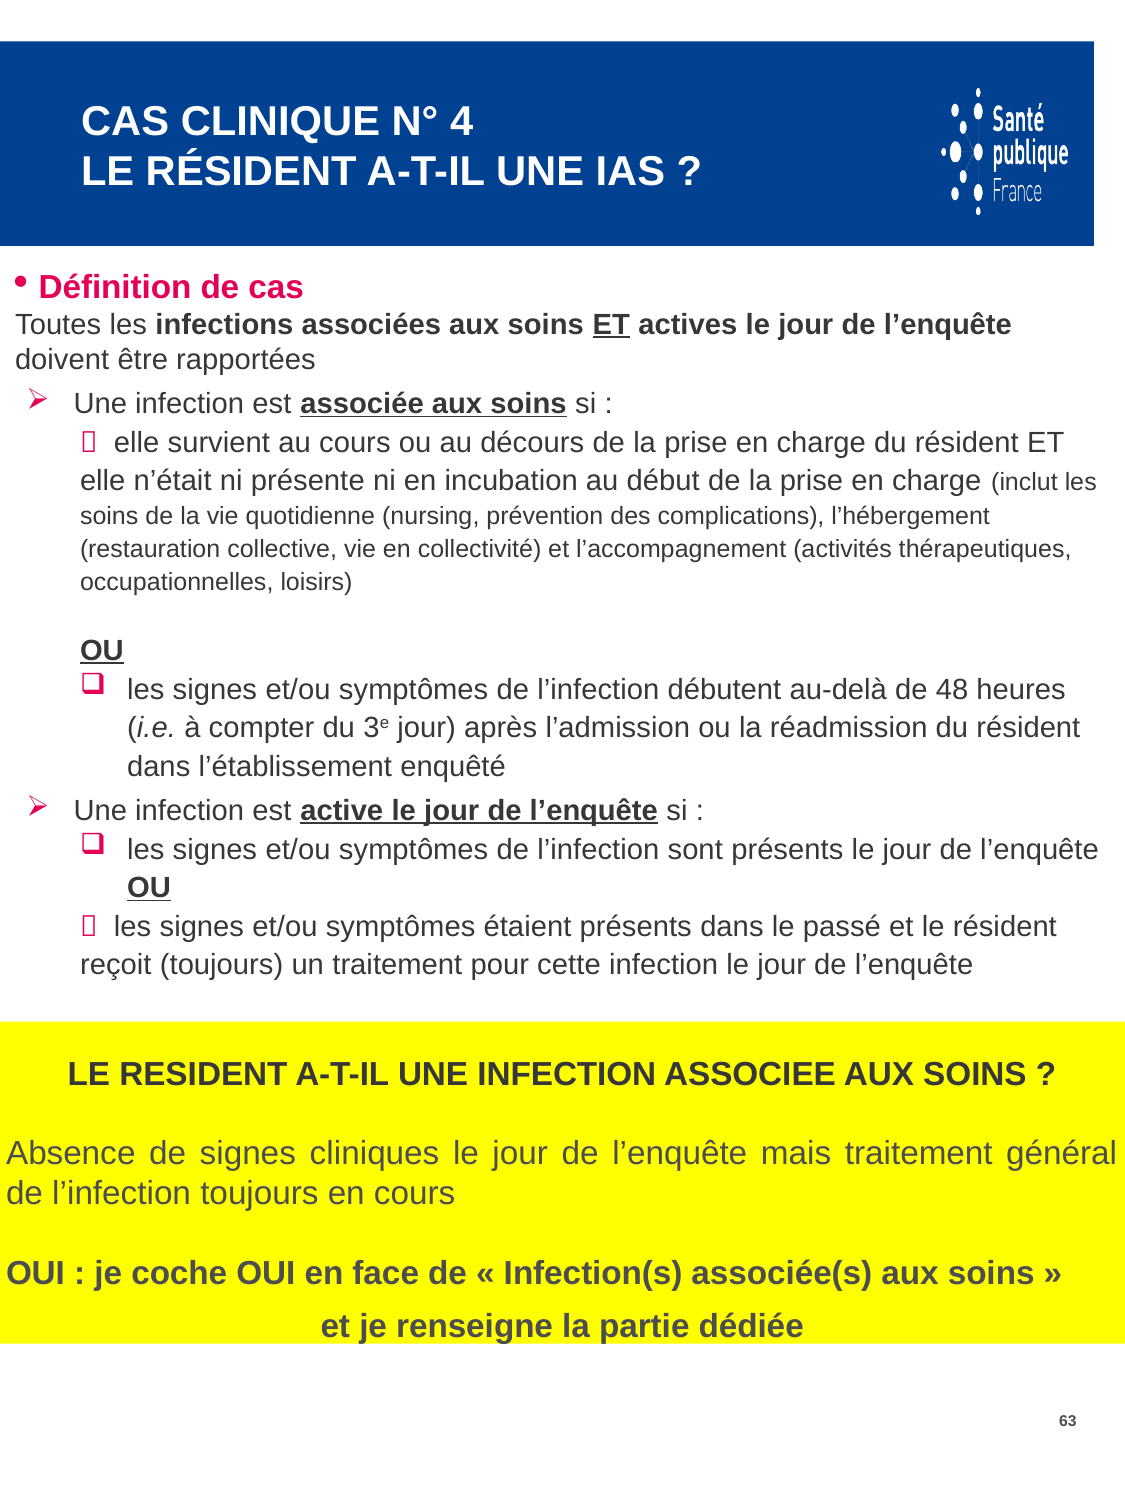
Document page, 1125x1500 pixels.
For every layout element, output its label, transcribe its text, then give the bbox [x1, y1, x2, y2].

text_box Définition de cas Toutes les infections associées aux soins ET actives le jour de l’enquête doivent être rapportées Une infection est associée aux soins si :  elle survient au cours ou au décours de la prise en charge du résident ET elle n’était ni présente ni en incubation au début de la prise en charge (inclut les soins de la vie quotidienne (nursing, prévention des complications), l’hébergement (restauration collective, vie en collectivité) et l’accompagnement (activités thérapeutiques, occupationnelles, loisirs) OU les signes et/ou symptômes de l’infection débutent au-delà de 48 heures (i.e. à compter du 3e jour) après l’admission ou la réadmission du résident dans l’établissement enquêté Une infection est active le jour de l’enquête si : les signes et/ou symptômes de l’infection sont présents le jour de l’enquête OU  les signes et/ou symptômes étaient présents dans le passé et le résident reçoit (toujours) un traitement pour cette infection le jour de l’enquête [0, 253, 1125, 988]
text_box LE RESIDENT A-T-il UNE INFECTION ASSOCIEE aux soins ? Absence de signes cliniques le jour de l’enquête mais traitement général de l’infection toujours en cours OUI : je coche OUI en face de « Infection(s) associée(s) aux soins » et je renseigne la partie dédiée [0, 1021, 1125, 1344]
picture [941, 88, 1068, 215]
title CAS CLINIQUE N° 4 lE résident A-t-IL une IAS ? [75, 41, 908, 246]
